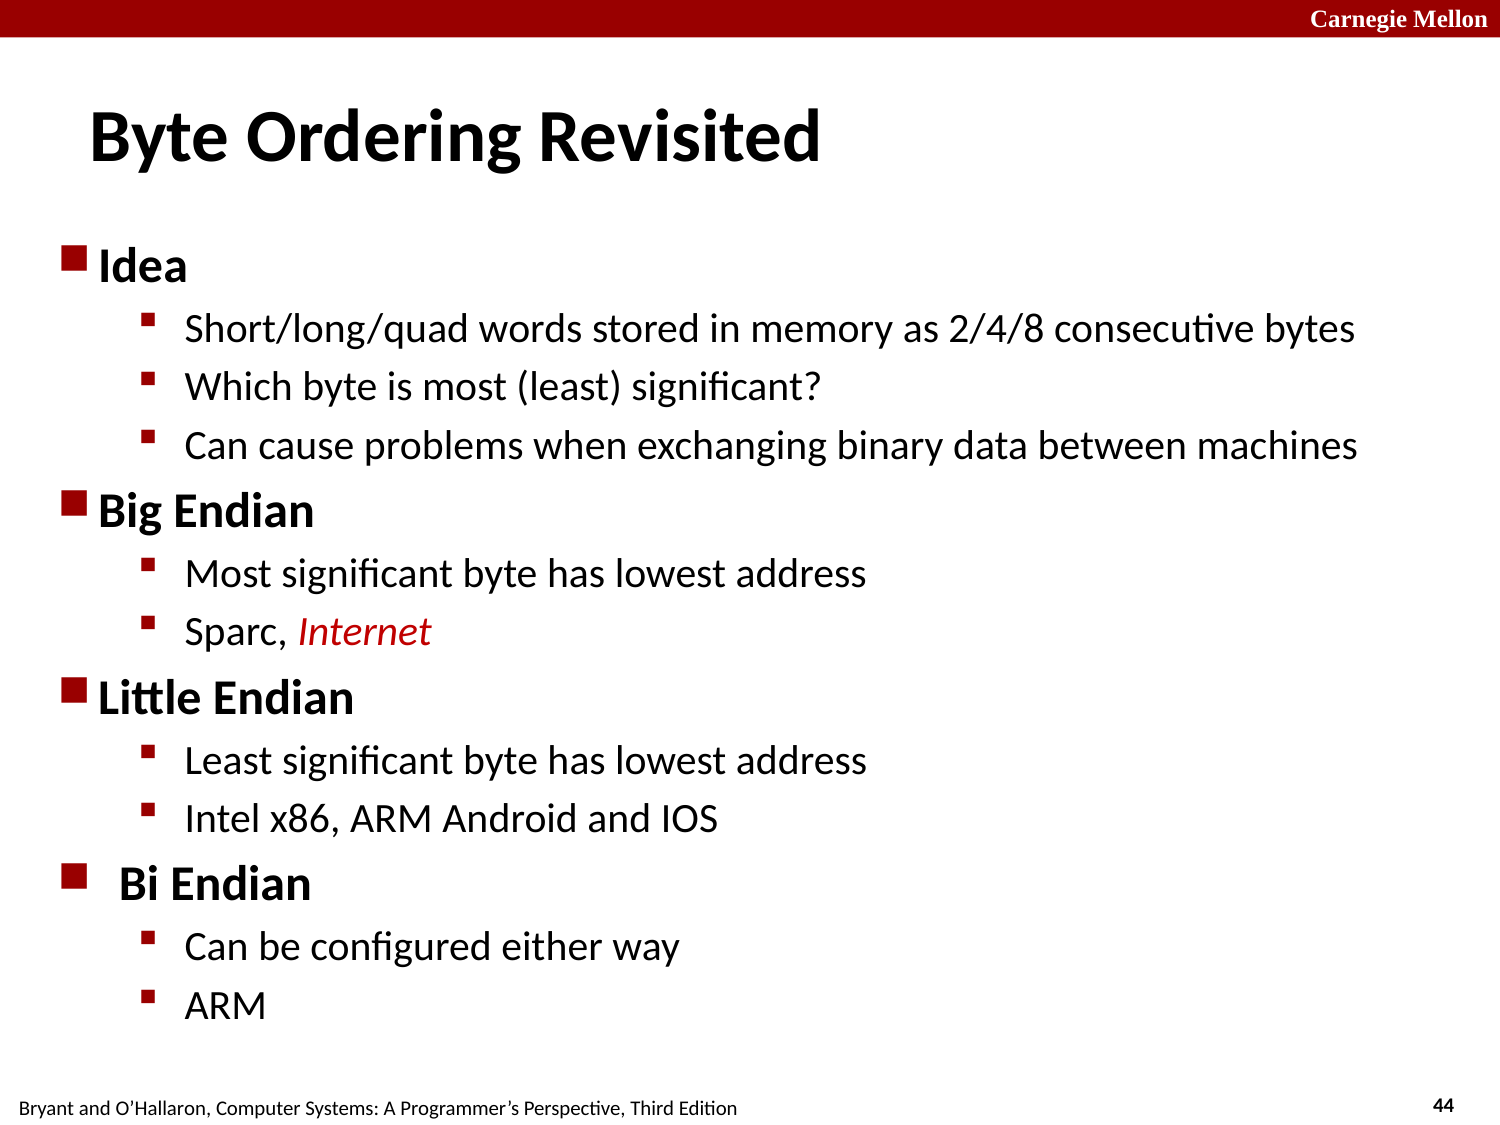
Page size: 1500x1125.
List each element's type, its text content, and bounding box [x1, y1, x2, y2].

title Byte Ordering Revisited [74, 0, 1015, 224]
list Idea Short/long/quad words stored in memory as 2/4/8 consecutive bytes Which byte is most (least) significant? Can cause problems when exchanging binary data between machines Big Endian Most significant byte has lowest address Sparc, Internet Little Endian Least significant byte has lowest address Intel x86, ARM Android and IOS Bi Endian Can be configured either way ARM [47, 224, 1411, 1125]
